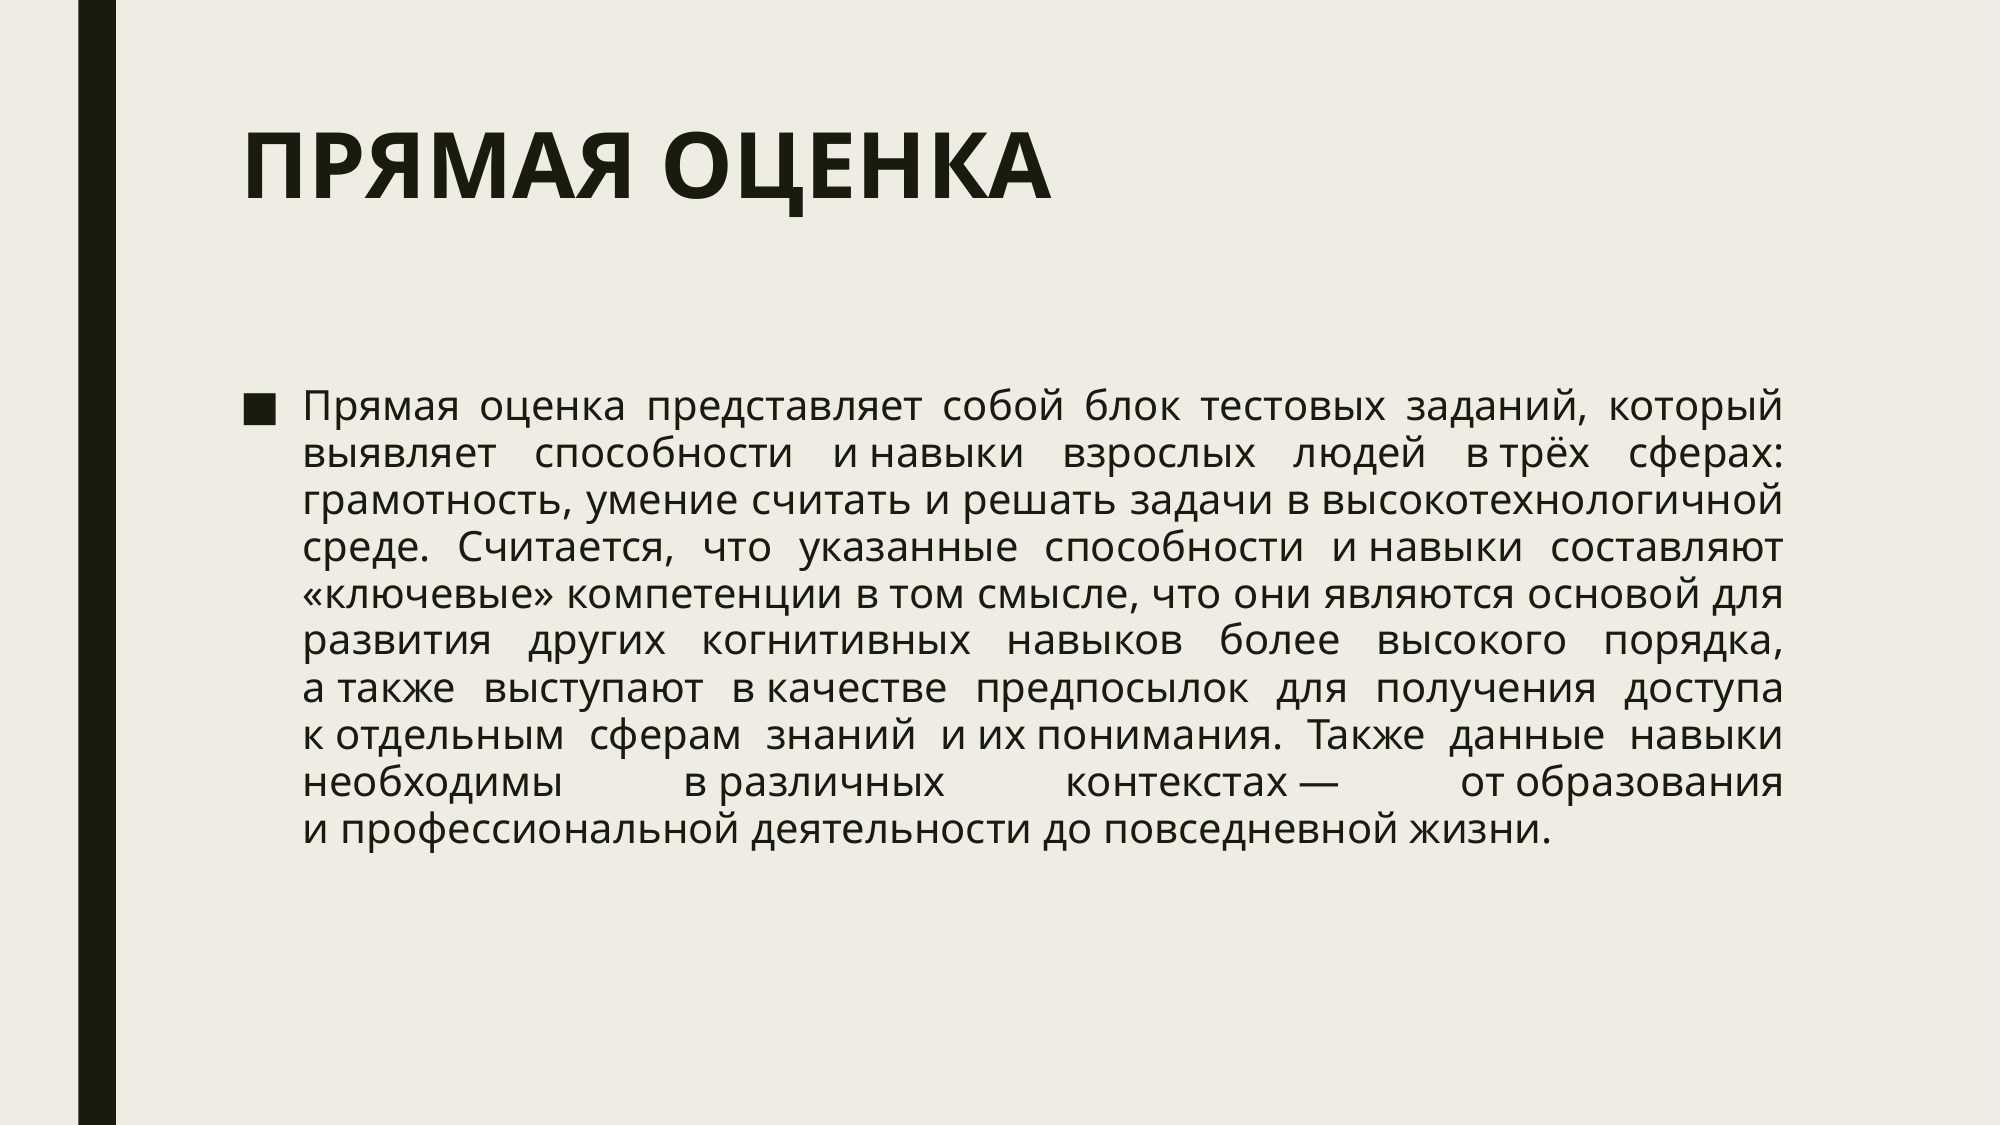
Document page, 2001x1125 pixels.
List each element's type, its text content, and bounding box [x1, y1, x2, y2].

list Прямая оценка представляет собой блок тестовых заданий, который выявляет способности и навыки взрослых людей в трёх сферах: грамотность, умение считать и решать задачи в высокотехнологичной среде. Считается, что указанные способности и навыки составляют «ключевые» компетенции в том смысле, что они являются основой для развития других когнитивных навыков более высокого порядка, а также выступают в качестве предпосылок для получения доступа к отдельным сферам знаний и их понимания. Также данные навыки необходимы в различных контекстах — от образования и профессиональной деятельности до повседневной жизни. [225, 375, 1800, 963]
title ПРЯМАЯ ОЦЕНКА [225, 112, 1800, 357]
